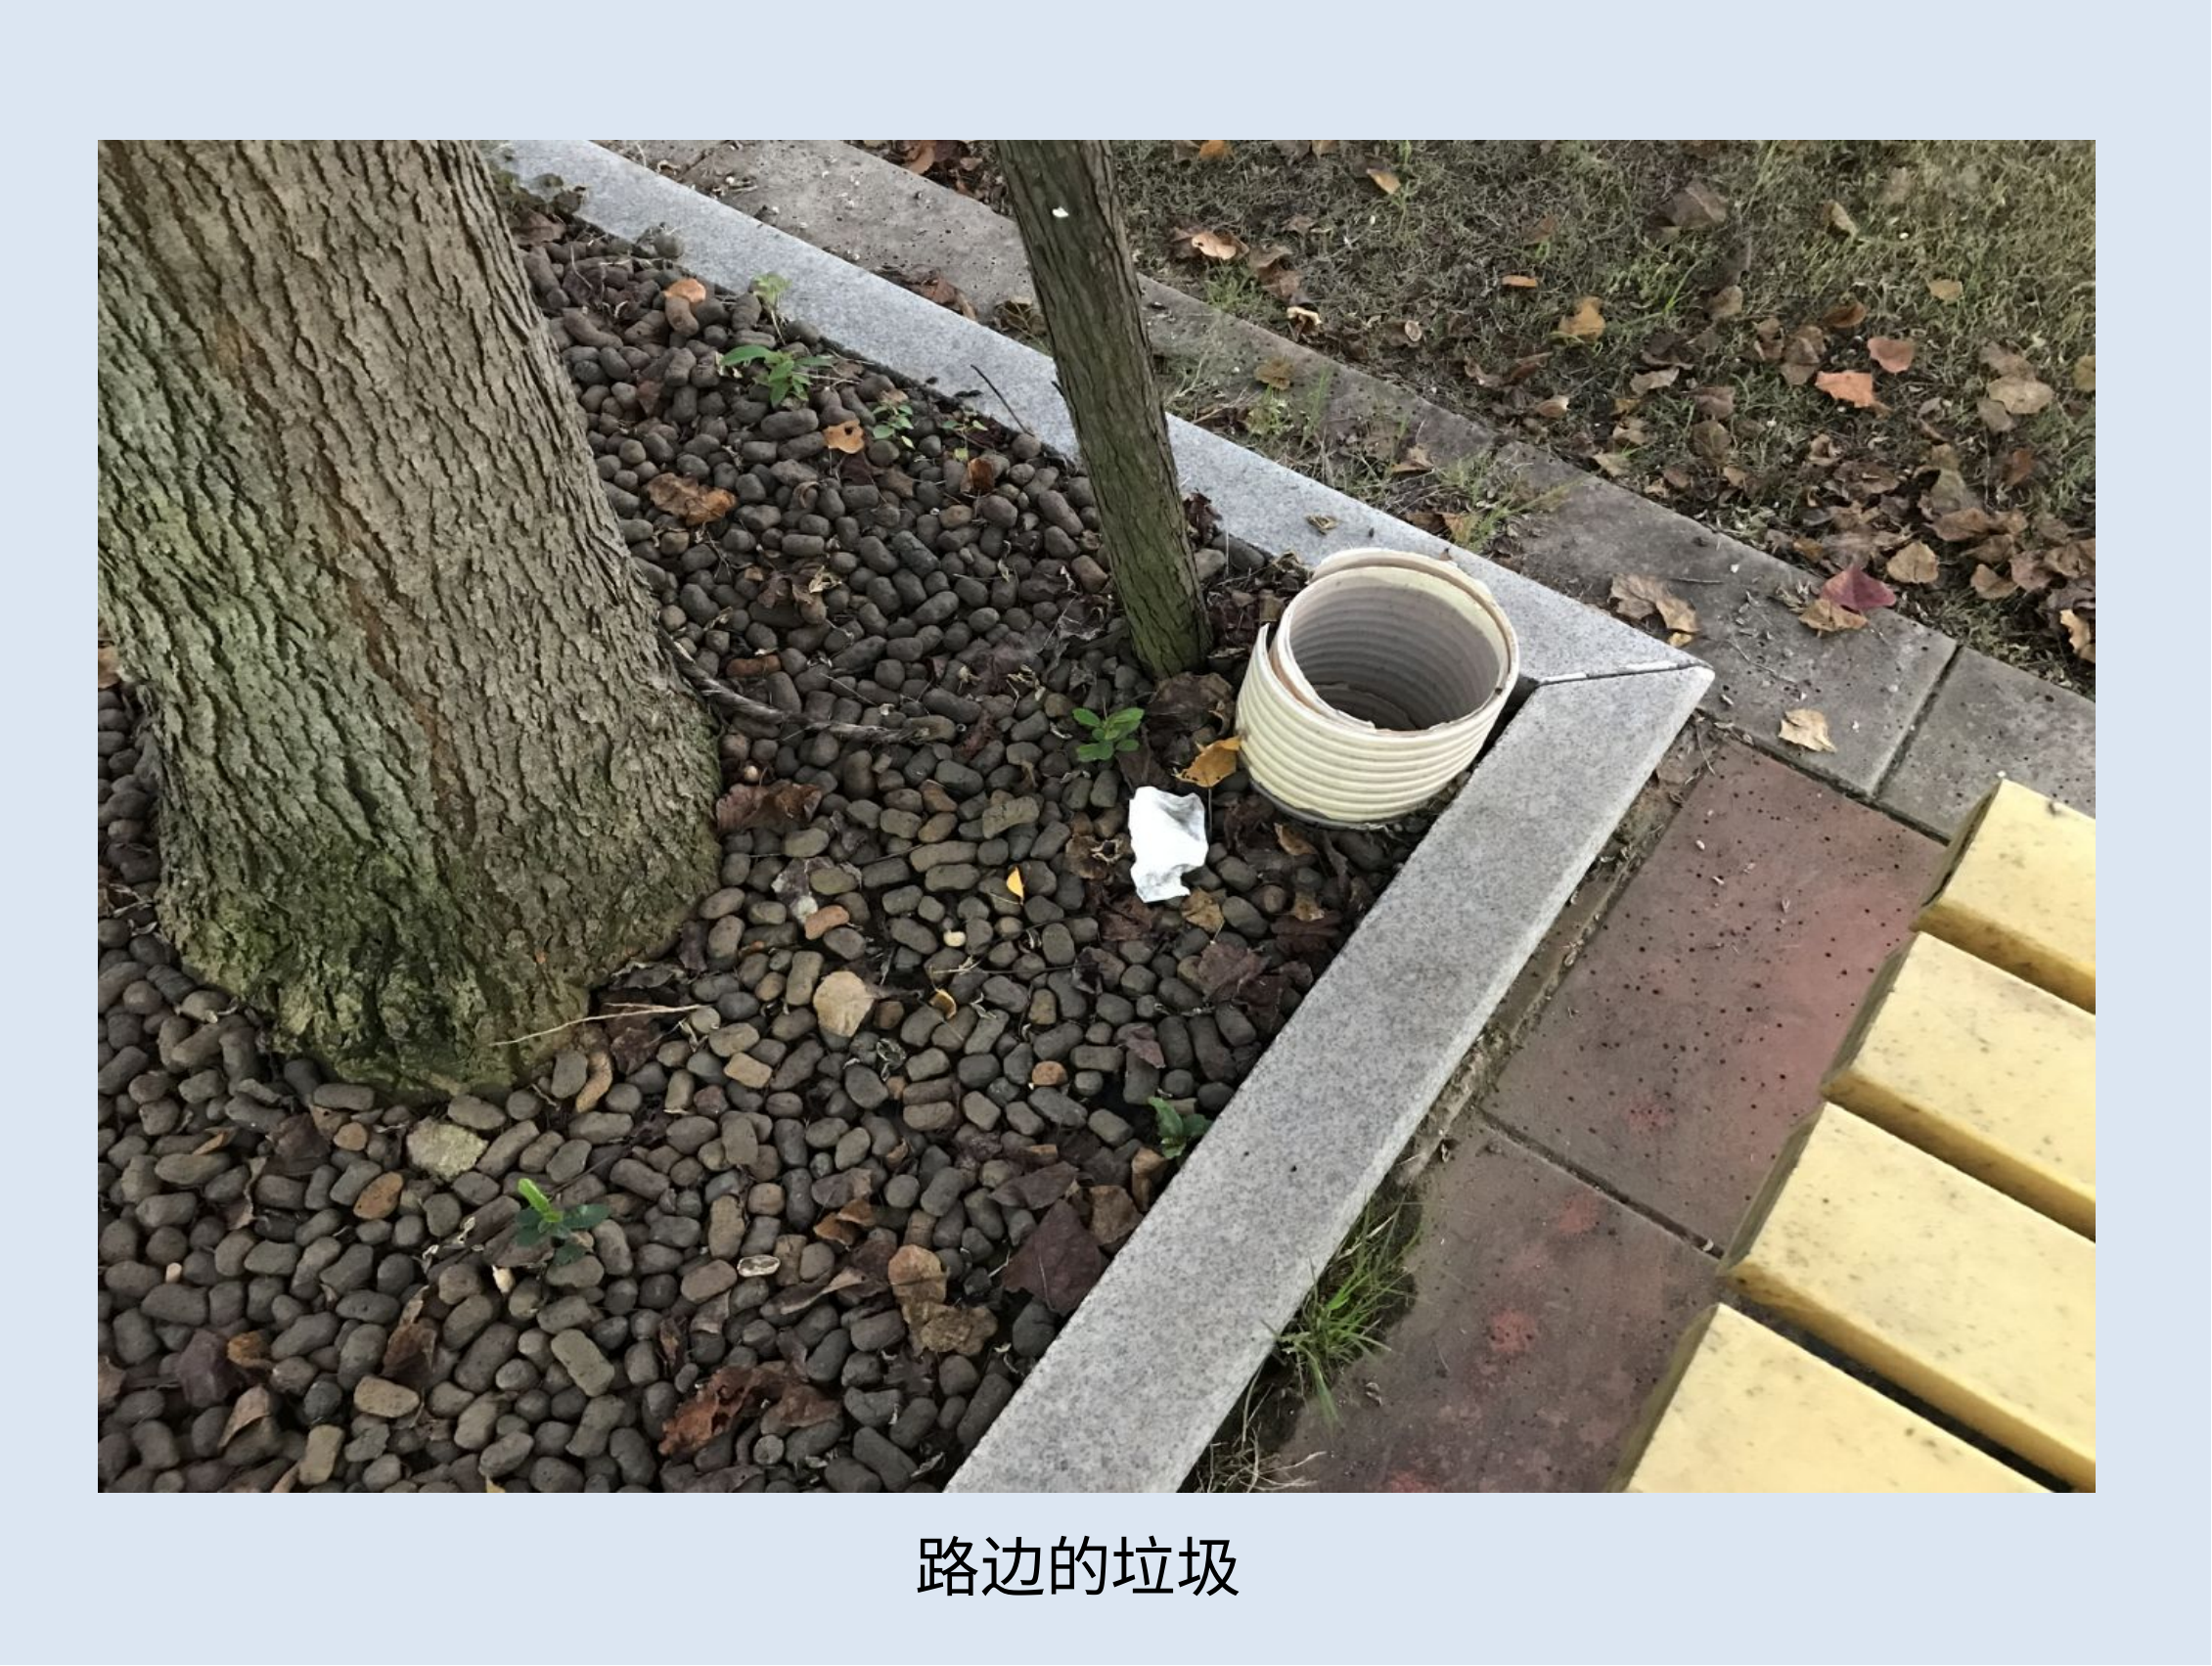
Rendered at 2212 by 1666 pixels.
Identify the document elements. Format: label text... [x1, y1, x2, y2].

text_box 路边的垃圾 [900, 1518, 1622, 1611]
picture [97, 139, 2097, 1493]
